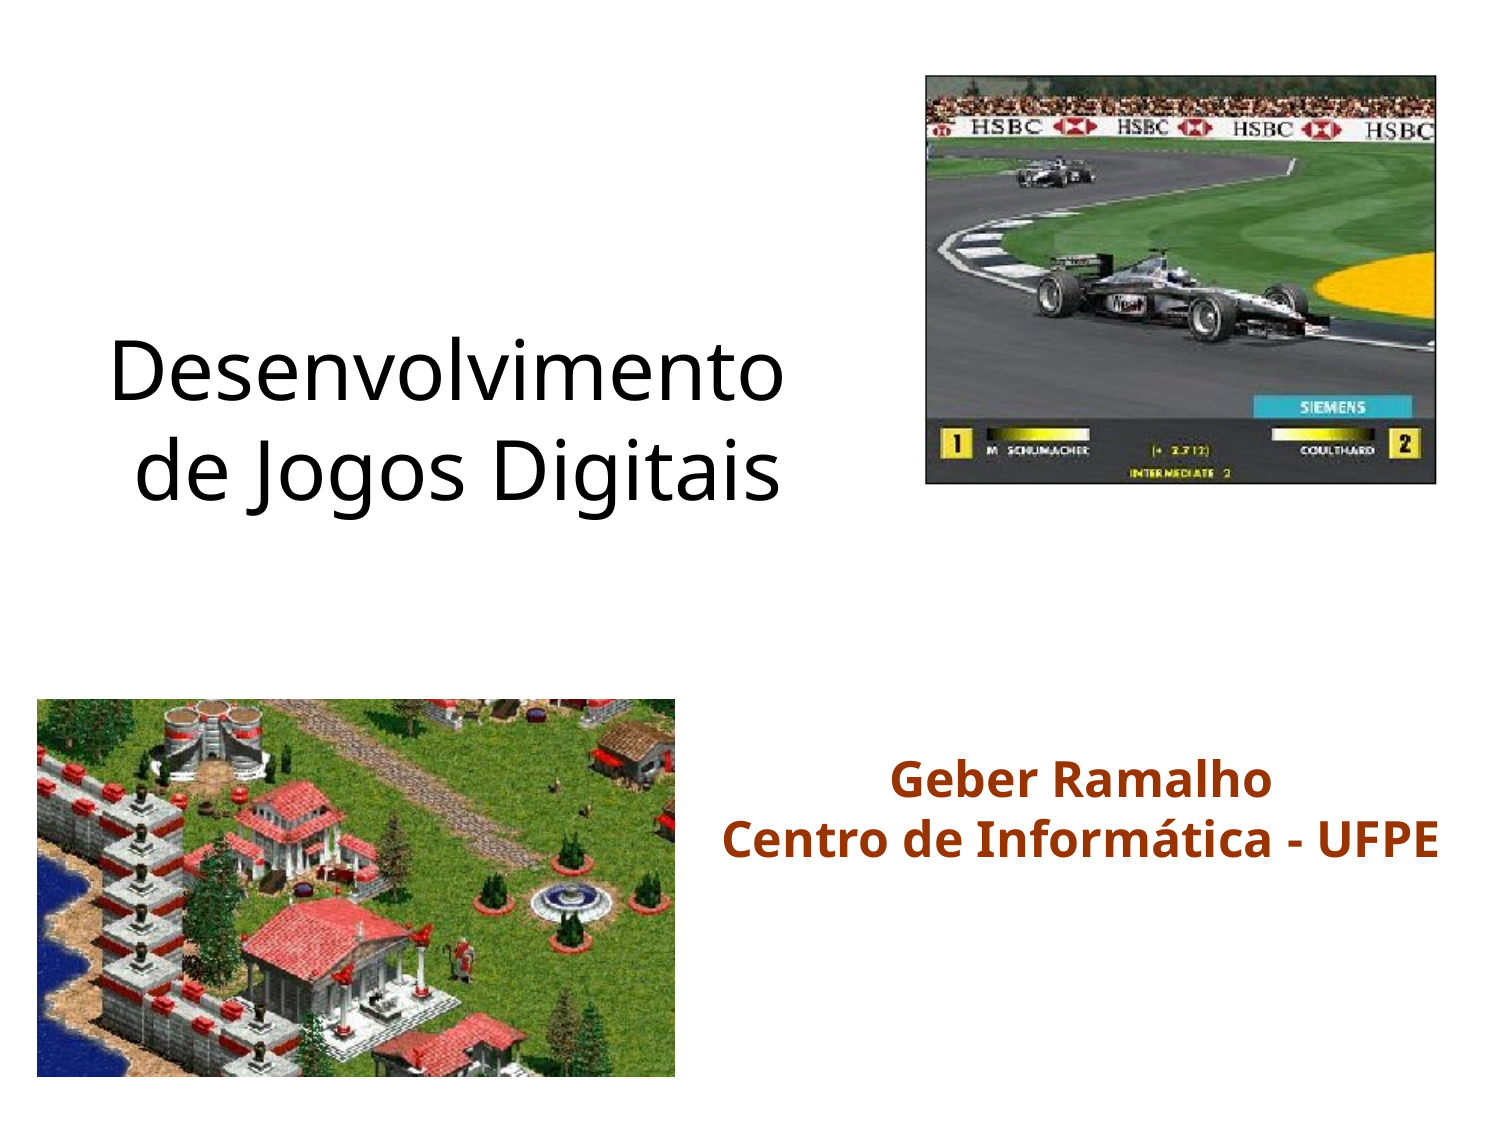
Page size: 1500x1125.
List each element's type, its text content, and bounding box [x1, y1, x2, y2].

picture [924, 74, 1438, 486]
subtitle Geber Ramalho Centro de Informática - UFPE [679, 739, 1500, 940]
picture [37, 699, 676, 1078]
title Desenvolvimento de Jogos Digitais [0, 337, 1092, 526]
